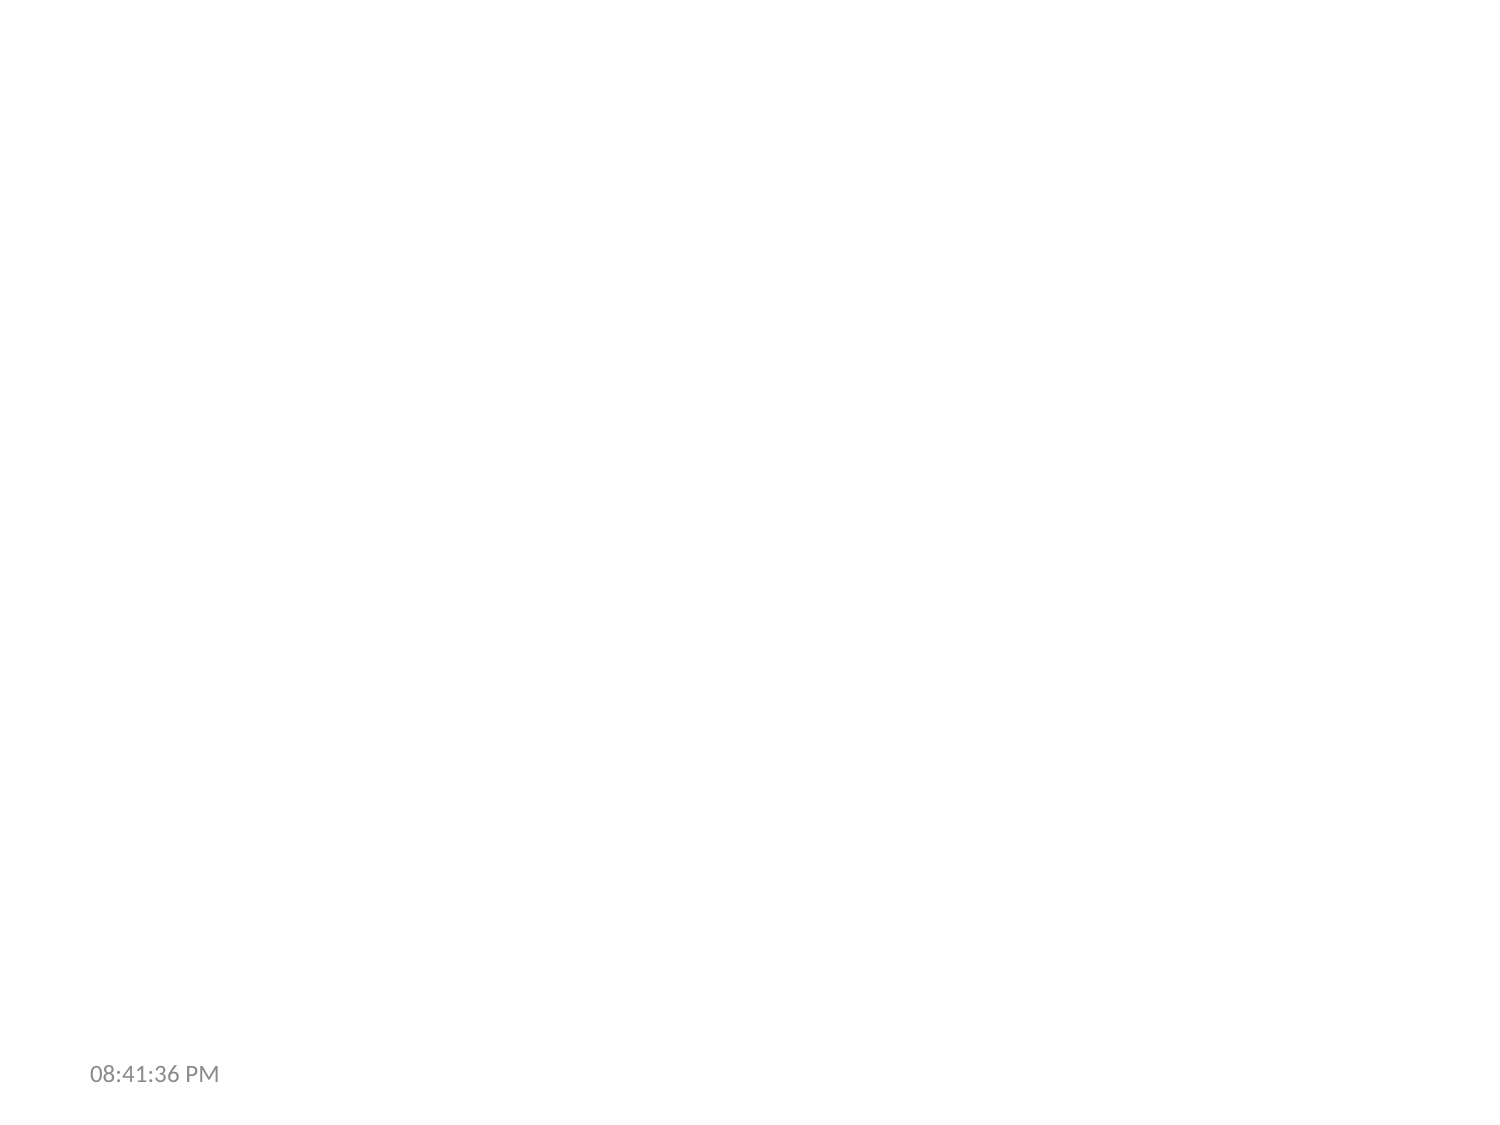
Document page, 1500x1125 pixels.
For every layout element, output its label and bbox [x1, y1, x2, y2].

slide_number [75, 1042, 425, 1103]
